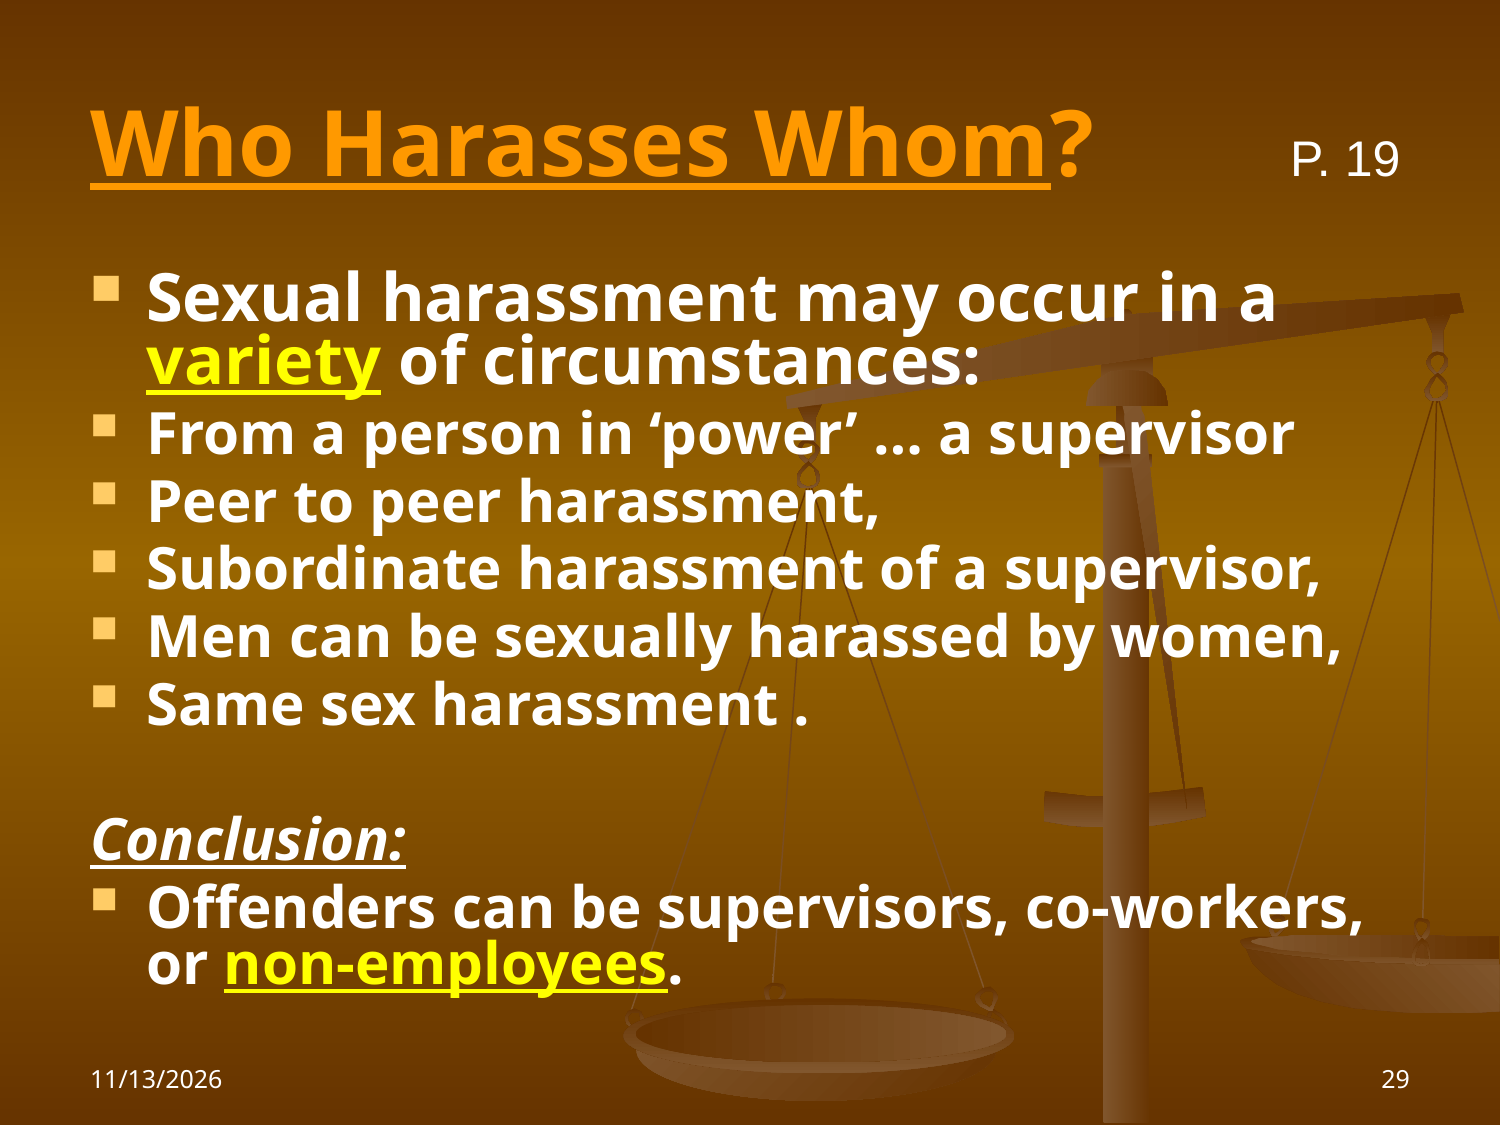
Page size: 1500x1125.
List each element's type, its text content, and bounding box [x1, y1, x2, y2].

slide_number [74, 1029, 426, 1106]
list Sexual harassment may occur in a variety of circumstances: From a person in ‘power’ … a supervisor Peer to peer harassment, Subordinate harassment of a supervisor, Men can be sexually harassed by women, Same sex harassment . Conclusion: Offenders can be supervisors, co-workers, or non-employees. [74, 262, 1426, 1006]
slide_number 29 [1074, 1029, 1426, 1106]
title Who Harasses Whom? P. 19 [74, 45, 1426, 234]
